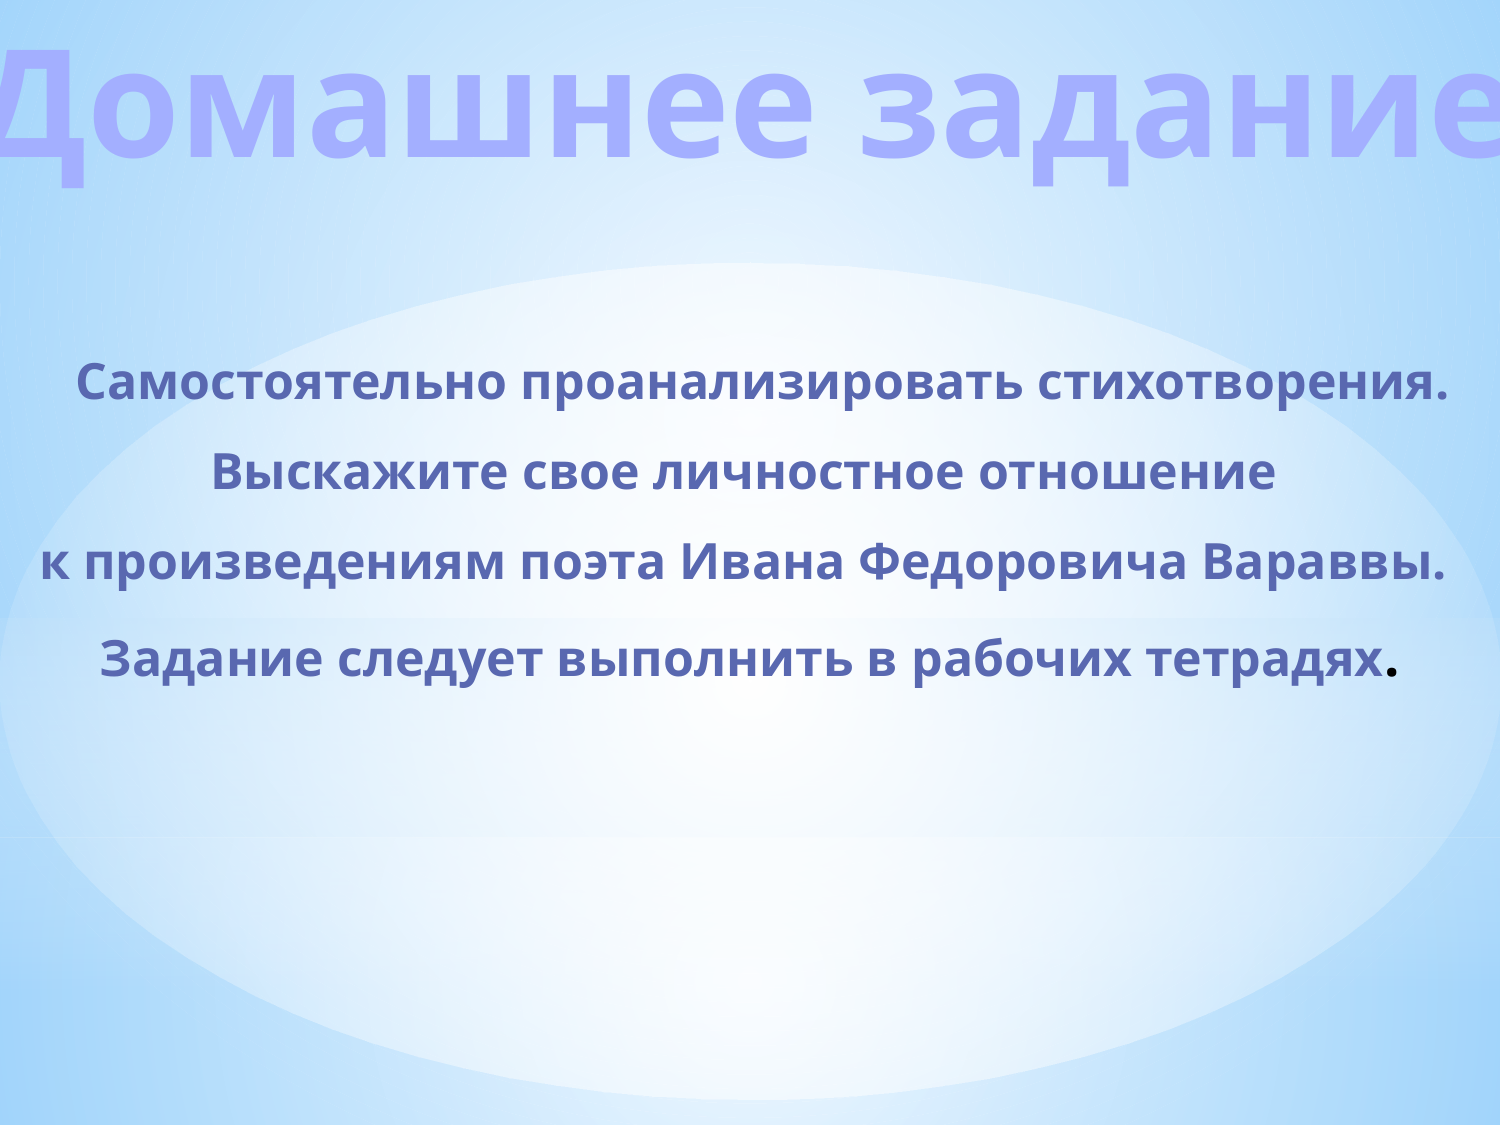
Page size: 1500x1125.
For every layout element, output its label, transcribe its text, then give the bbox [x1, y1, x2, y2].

text_box Cамостоятельно проанализировать стихотворения. Выскажите свое личностное отношение к произведениям поэта Ивана Федоровича Вараввы. Задание следует выполнить в рабочих тетрадях. [0, 312, 1500, 695]
text_box Домашнее задание [0, 0, 1500, 195]
